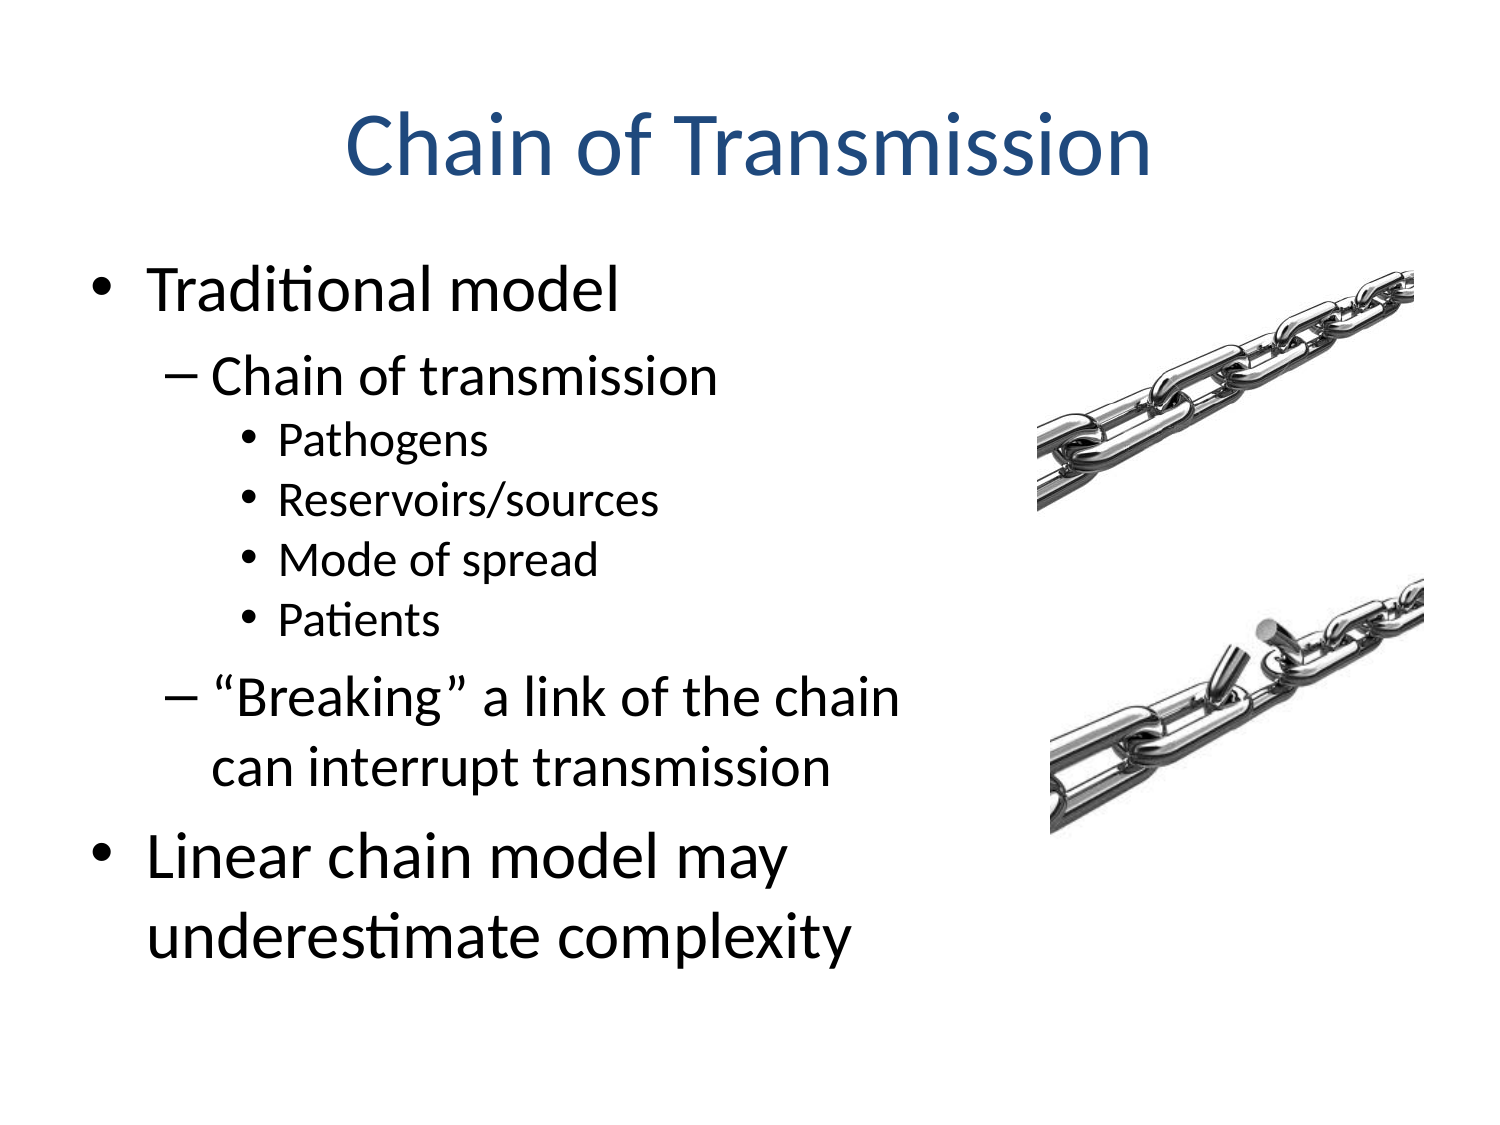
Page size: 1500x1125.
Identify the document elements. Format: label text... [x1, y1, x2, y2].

list Traditional model Chain of transmission Pathogens Reservoirs/sources Mode of spread Patients “Breaking” a link of the chain can interrupt transmission Linear chain model may underestimate complexity [74, 237, 988, 981]
picture [1049, 562, 1424, 843]
picture [1037, 262, 1414, 545]
title Chain of Transmission [74, 44, 1426, 233]
